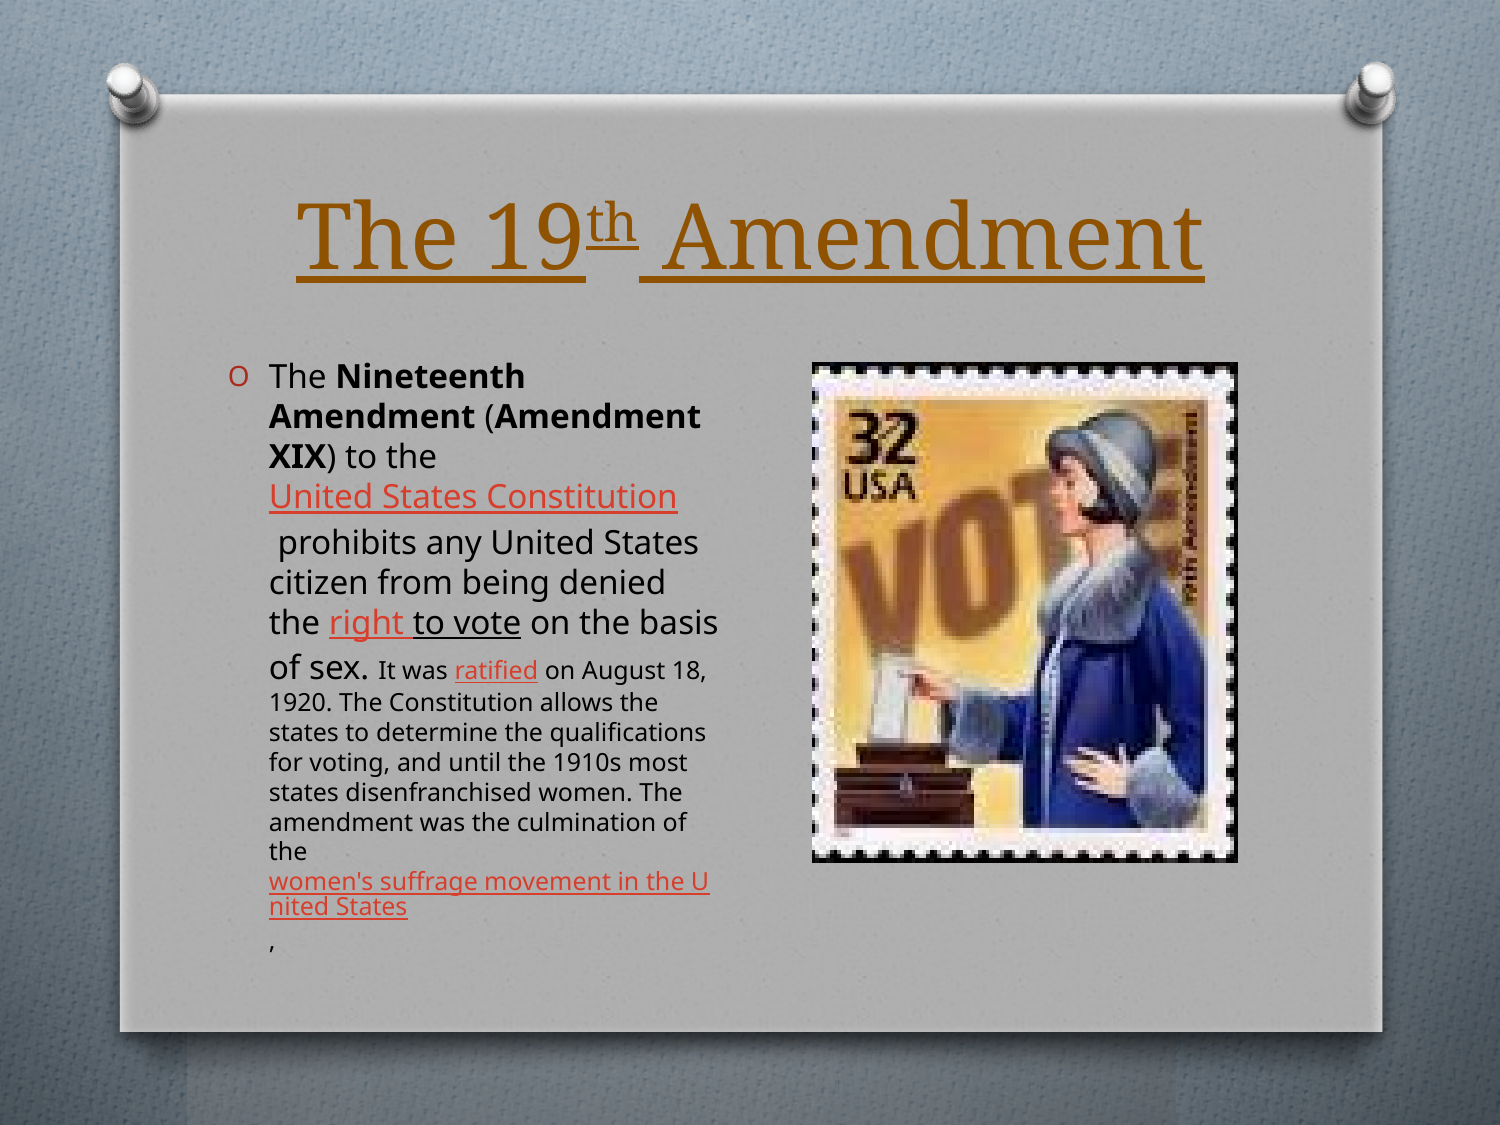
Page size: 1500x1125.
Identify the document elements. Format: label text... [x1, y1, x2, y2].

list The Nineteenth Amendment (Amendment XIX) to the United States Constitution prohibits any United States citizen from being denied the right to vote on the basis of sex. It was ratified on August 18, 1920. The Constitution allows the states to determine the qualifications for voting, and until the 1910s most states disenfranchised women. The amendment was the culmination of the women's suffrage movement in the United States, [213, 348, 738, 939]
picture [1317, 35, 1439, 156]
title The 19th Amendment [179, 134, 1323, 332]
picture [812, 362, 1238, 863]
picture [75, 29, 198, 153]
